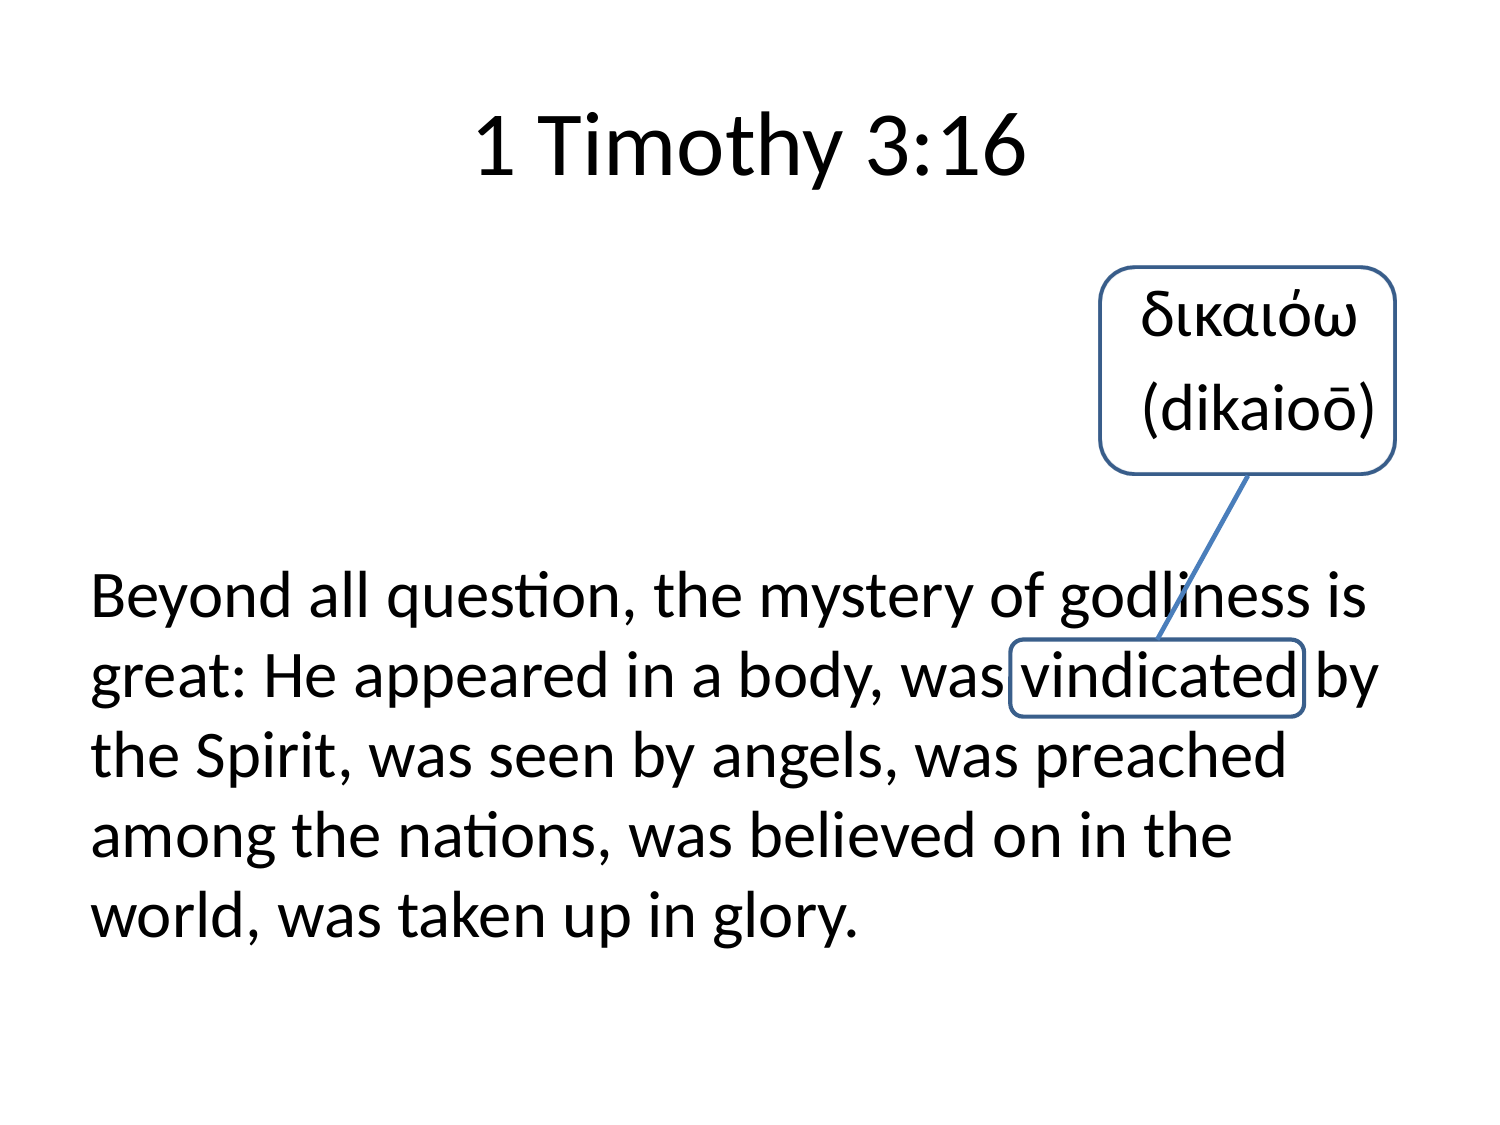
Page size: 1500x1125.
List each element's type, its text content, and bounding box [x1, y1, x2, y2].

text_box [1008, 637, 1307, 719]
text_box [1157, 475, 1249, 640]
list δικαιόω (dikaioō) Beyond all question, the mystery of godliness is great: He appeared in a body, was vindicated by the Spirit, was seen by angels, was preached among the nations, was believed on in the world, was taken up in glory. [75, 262, 1425, 1005]
title 1 Timothy 3:16 [75, 45, 1425, 233]
picture [1098, 265, 1398, 476]
